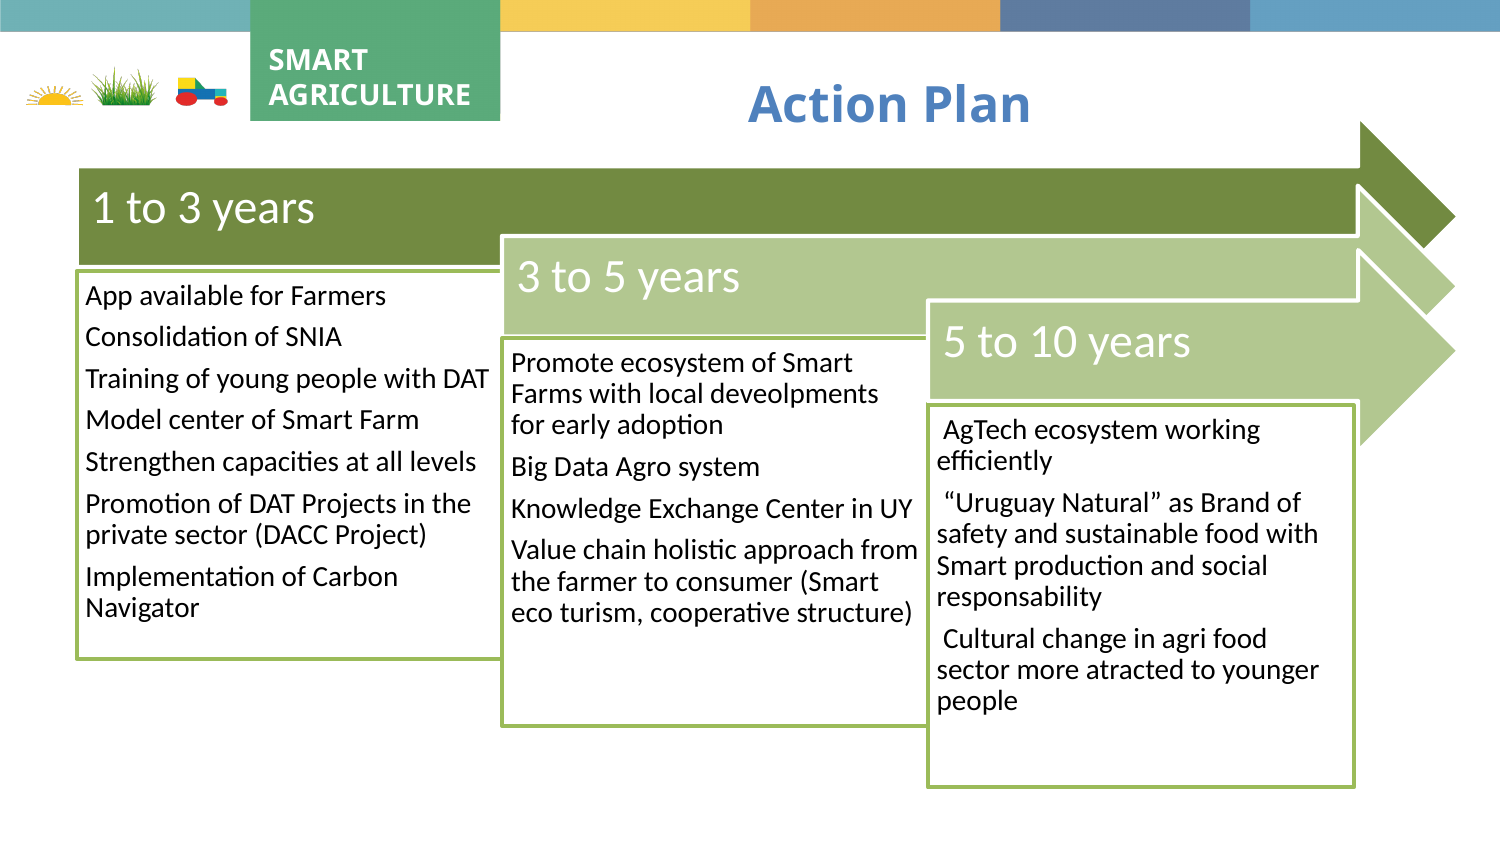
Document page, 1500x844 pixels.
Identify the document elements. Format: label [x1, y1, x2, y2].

picture [0, 0, 1500, 122]
text_box [76, 66, 1459, 838]
